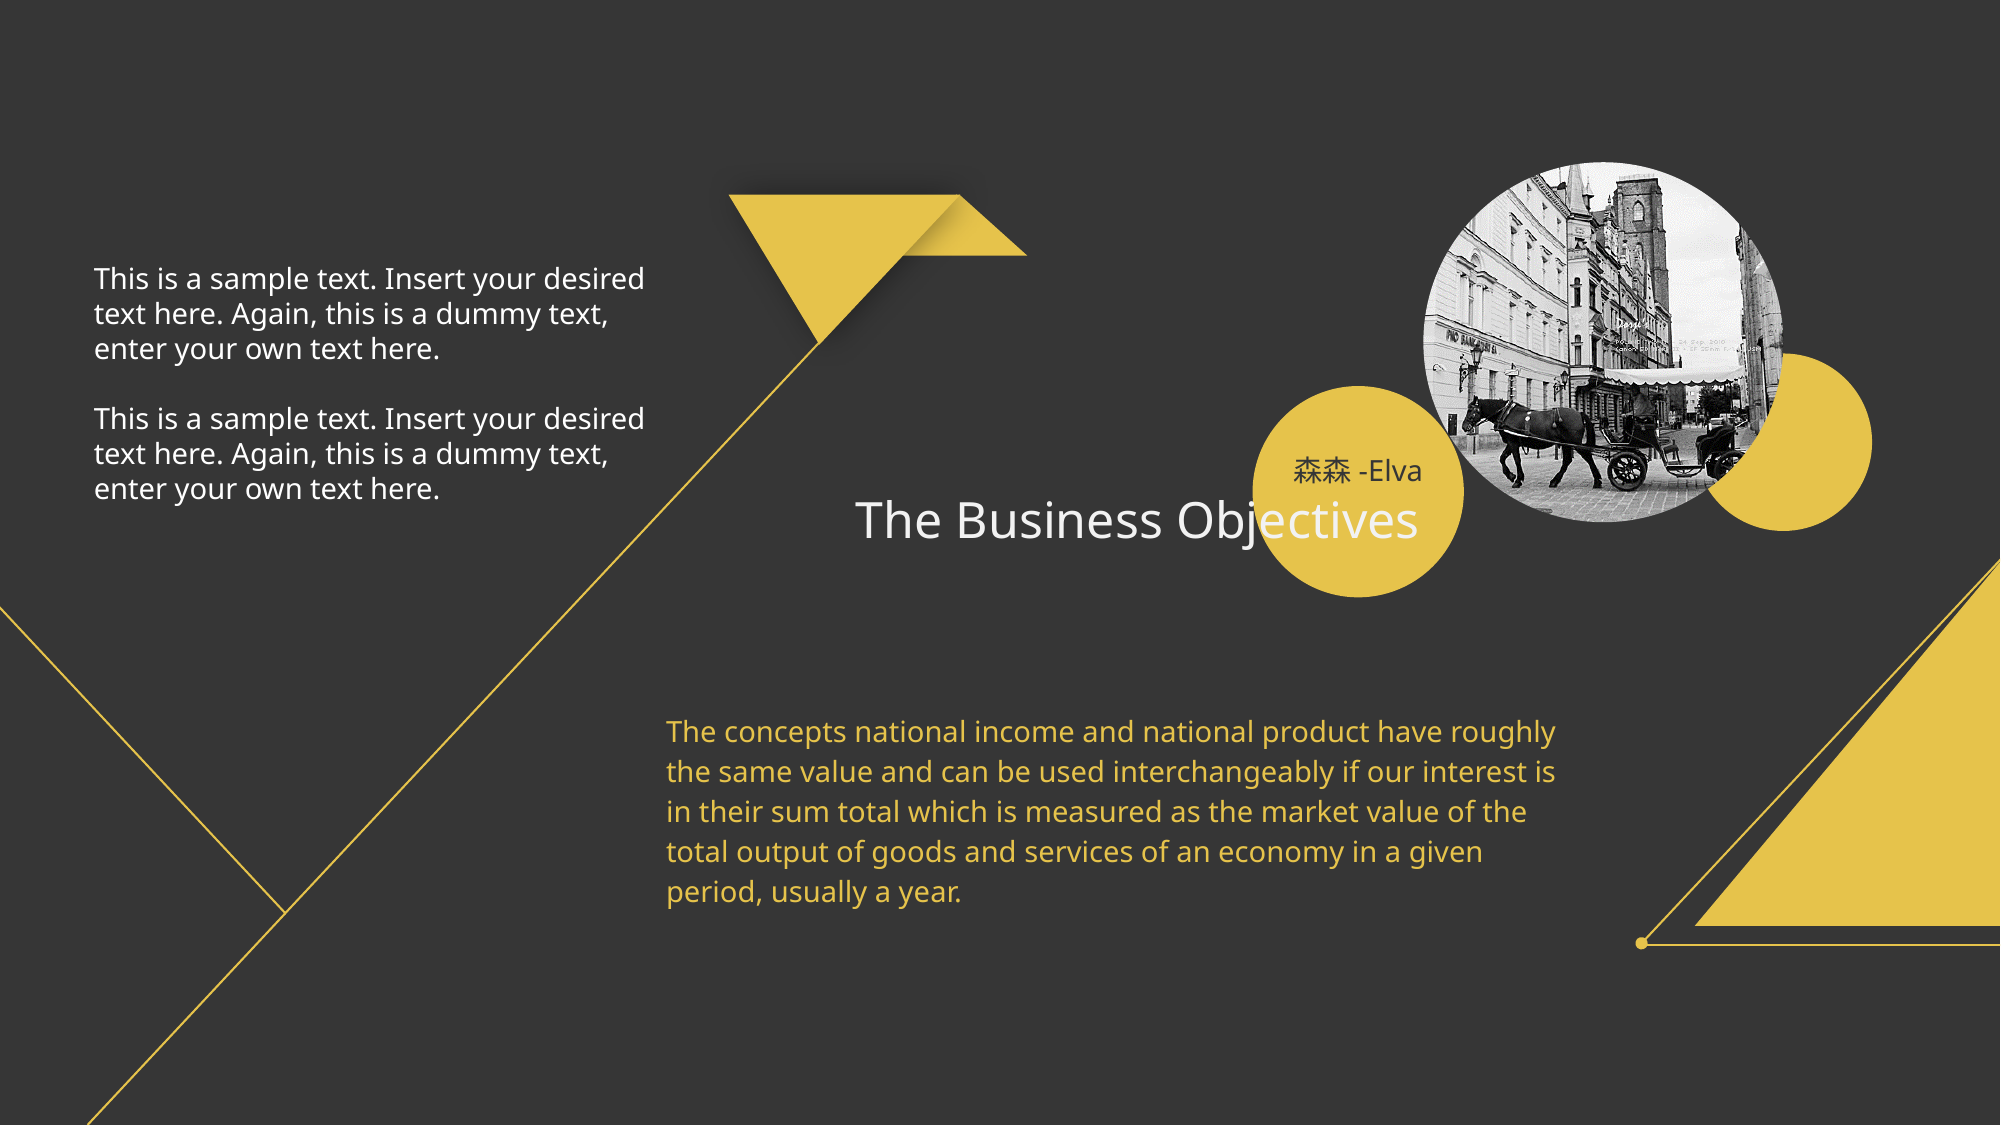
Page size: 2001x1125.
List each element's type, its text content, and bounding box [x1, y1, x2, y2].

picture [1423, 162, 1784, 523]
text_box [1273, 523, 1461, 599]
text_box [1744, 352, 1874, 532]
text_box [1252, 385, 1423, 480]
text_box This is a sample text. Insert your desired text here. Again, this is a dummy text, enter your own text here. This is a sample text. Insert your desired text here. Again, this is a dummy text, enter your own text here. [79, 252, 663, 513]
text_box 森森-Elva [1278, 444, 1423, 480]
text_box The Business Objectives [840, 480, 1436, 556]
text_box The concepts national income and national product have roughly the same value and can be used interchangeably if our interest is in their sum total which is measured as the market value of the total output of goods and services of an economy in a given period, usually a year. [651, 701, 1591, 916]
